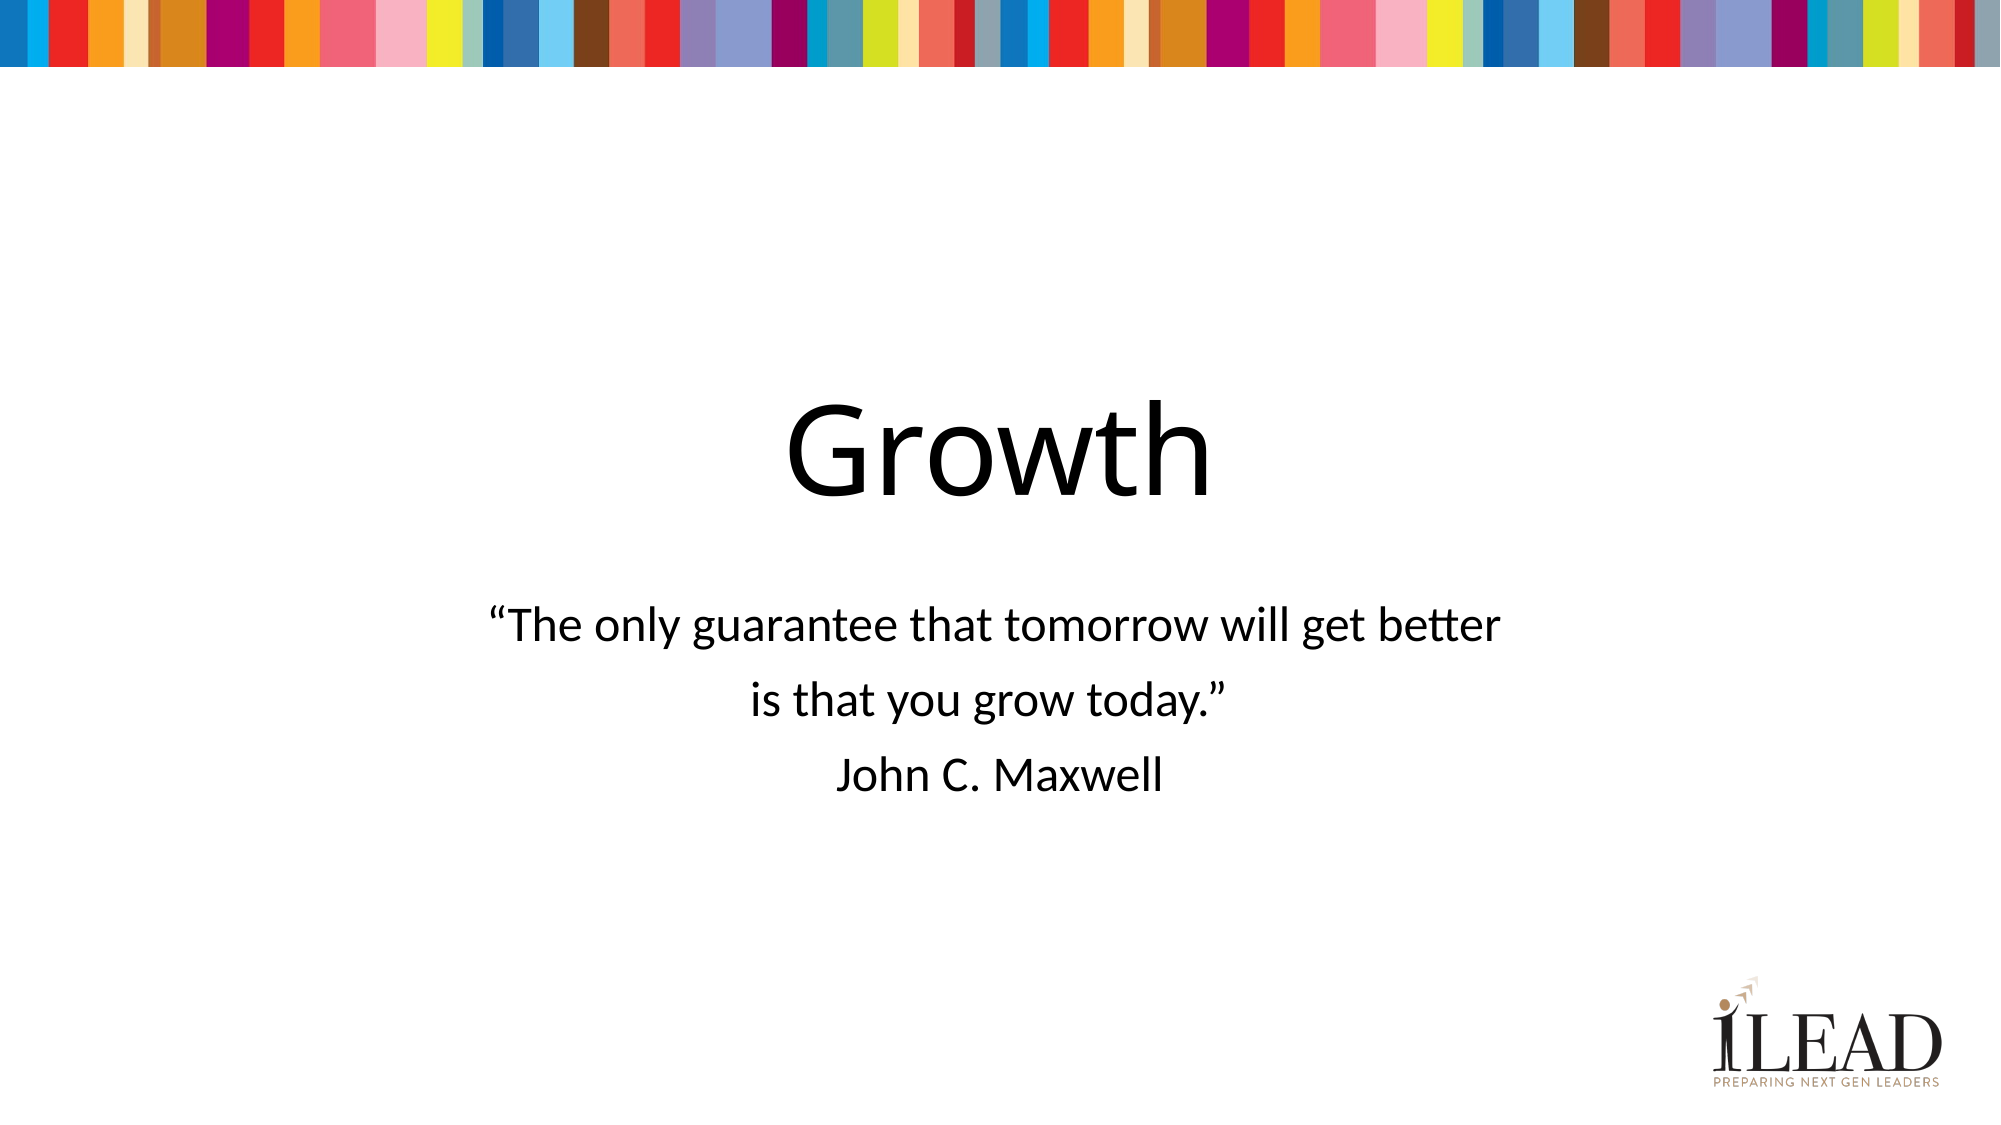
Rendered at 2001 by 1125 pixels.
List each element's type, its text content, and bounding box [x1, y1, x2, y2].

picture [1709, 972, 1945, 1091]
picture [1048, 0, 1808, 67]
subtitle “The only guarantee that tomorrow will get better is that you grow today.” John C. Maxwell [249, 590, 1750, 863]
title Growth [249, 138, 1750, 531]
picture [48, 0, 808, 67]
picture [1828, 0, 2000, 67]
picture [828, 0, 1026, 67]
picture [0, 0, 26, 67]
